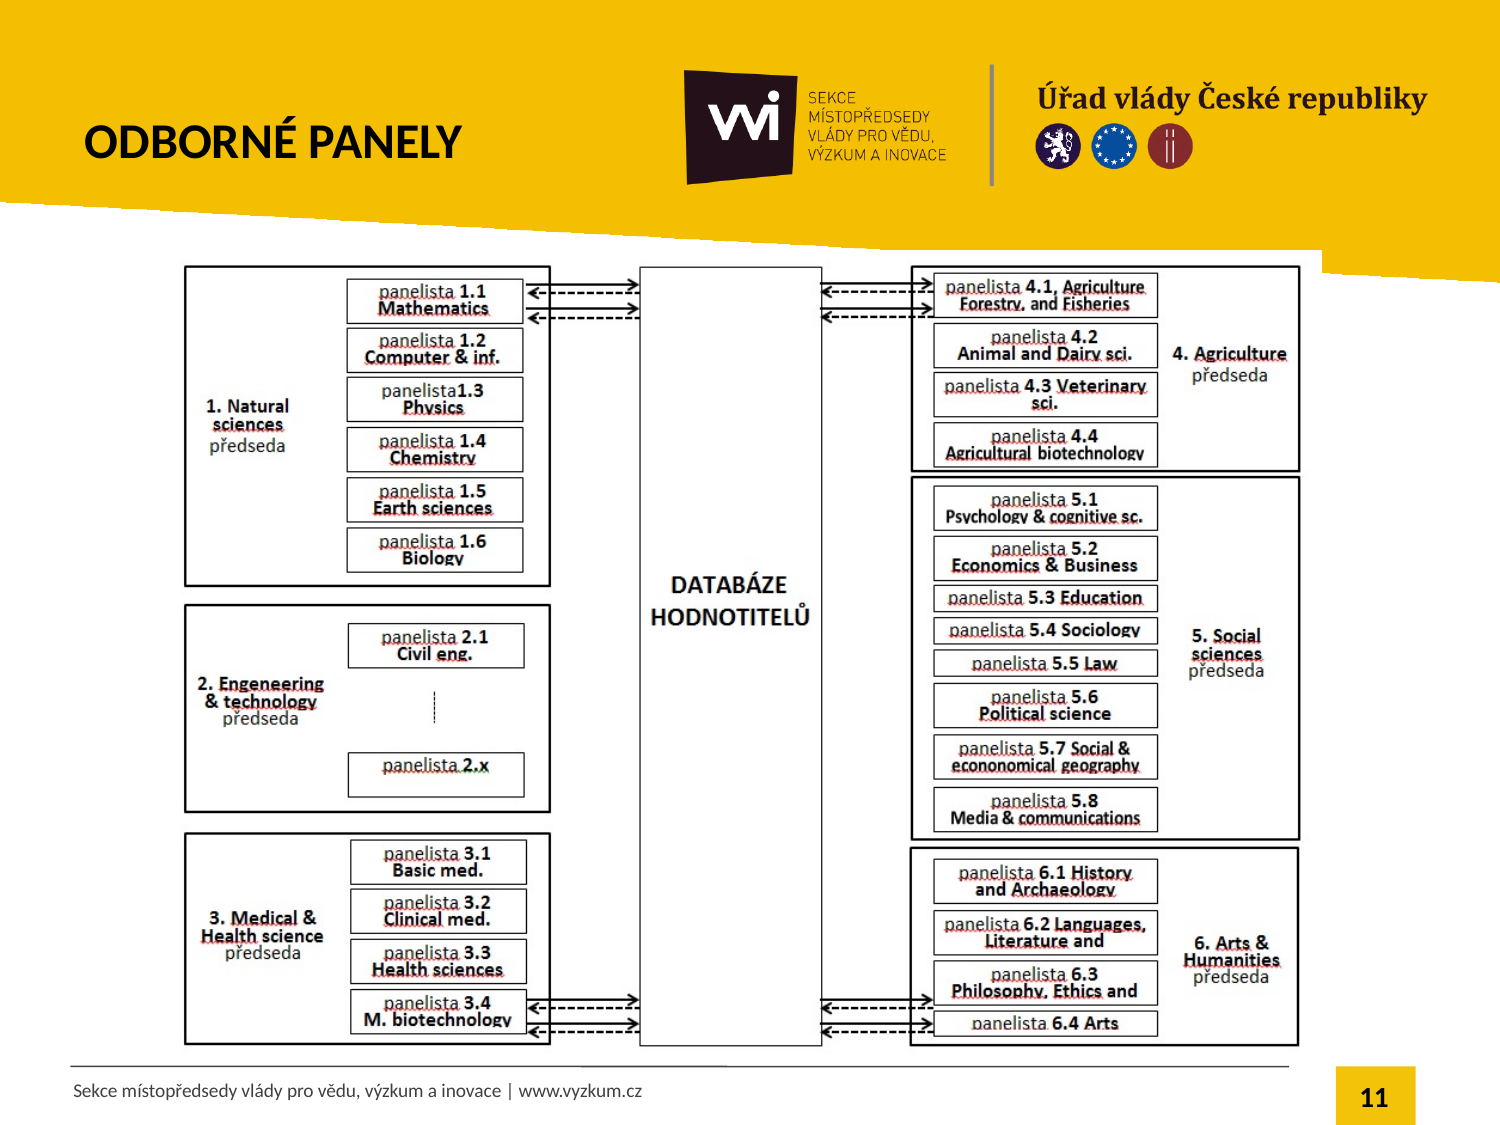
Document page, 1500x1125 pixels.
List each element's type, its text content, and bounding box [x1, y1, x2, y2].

slide_number 11 [1324, 1066, 1425, 1125]
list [170, 250, 1323, 1063]
title Odborné panely [70, 93, 644, 176]
picture [0, 0, 1500, 284]
